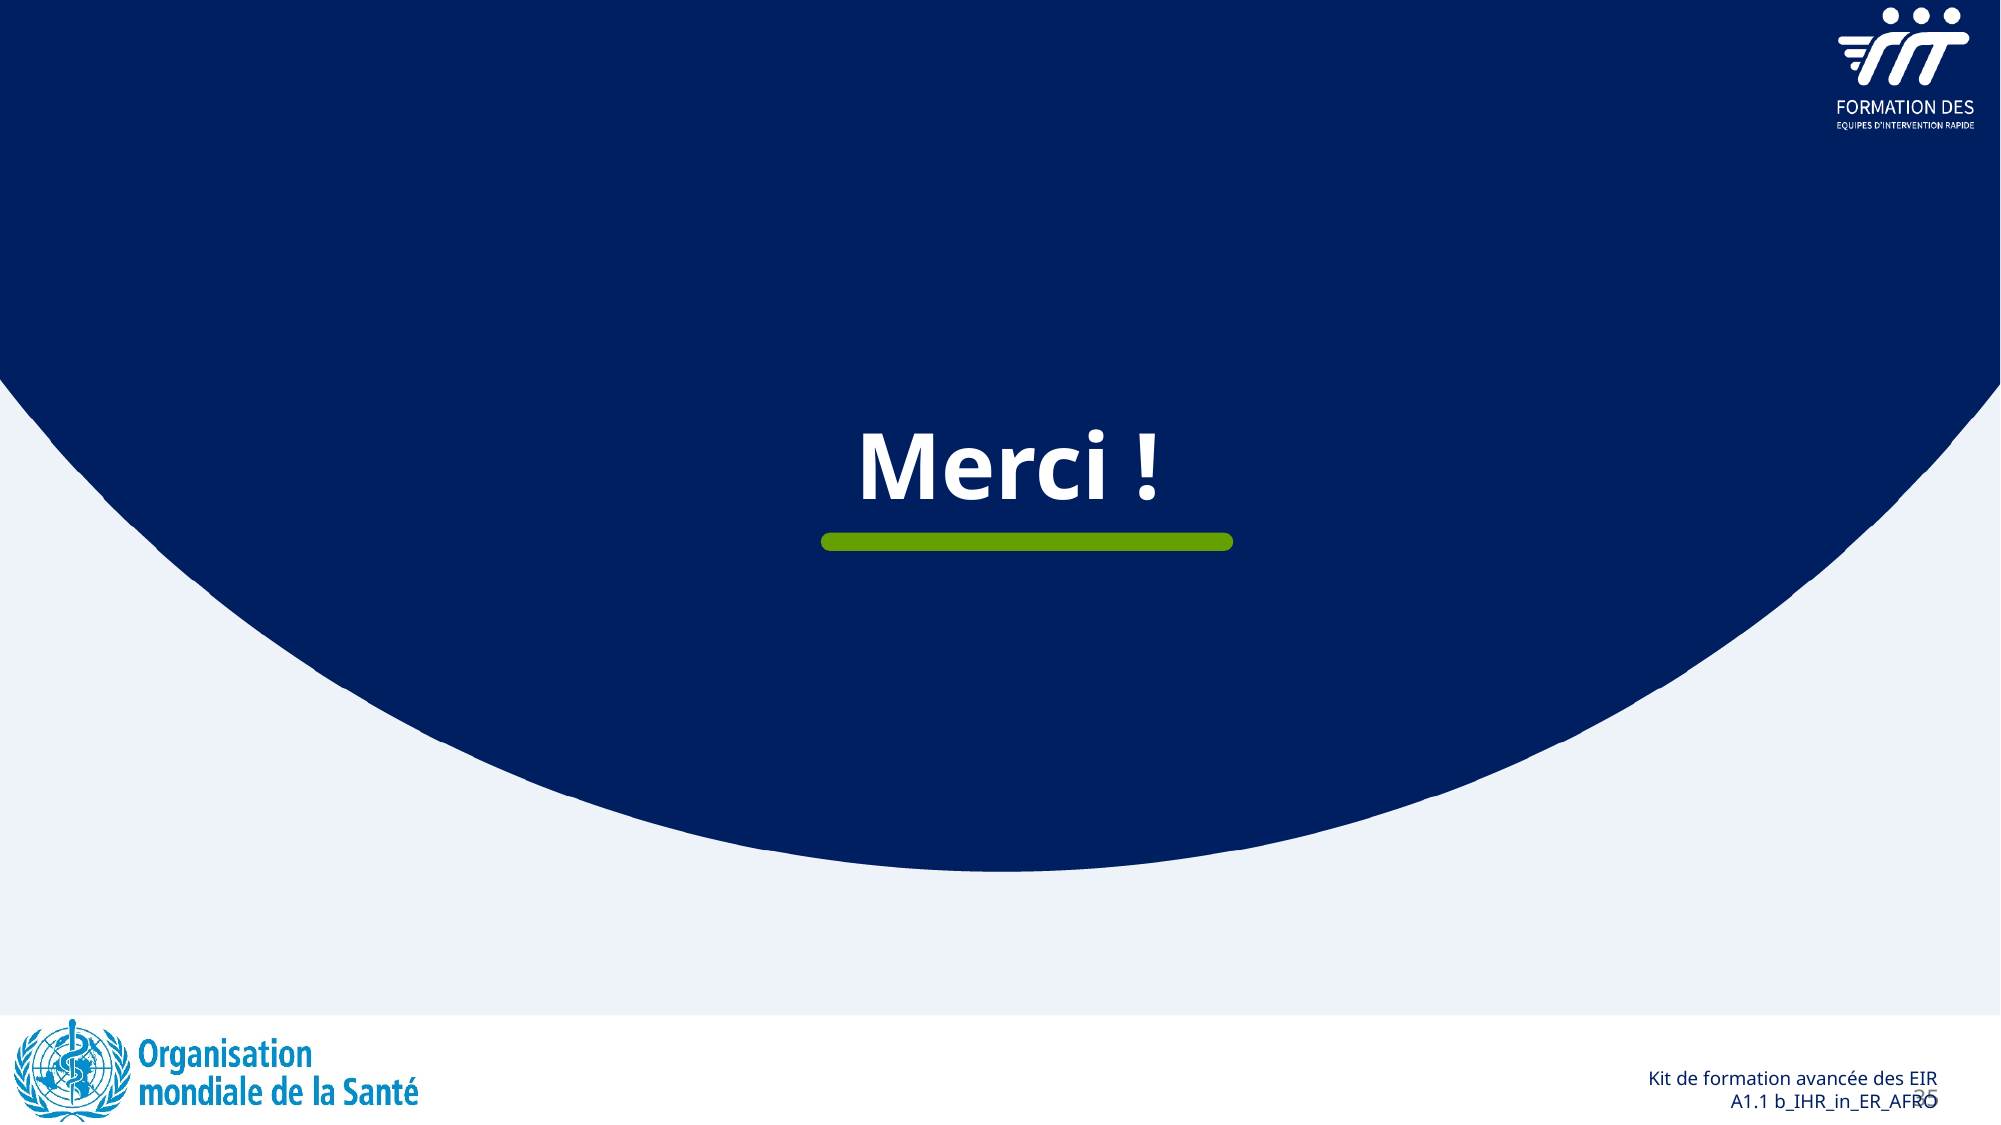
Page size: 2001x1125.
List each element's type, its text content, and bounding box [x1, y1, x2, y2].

picture [0, 0, 2001, 904]
picture [75, 1038, 82, 1050]
list Merci ! [76, 412, 1940, 721]
picture [14, 1019, 418, 1122]
